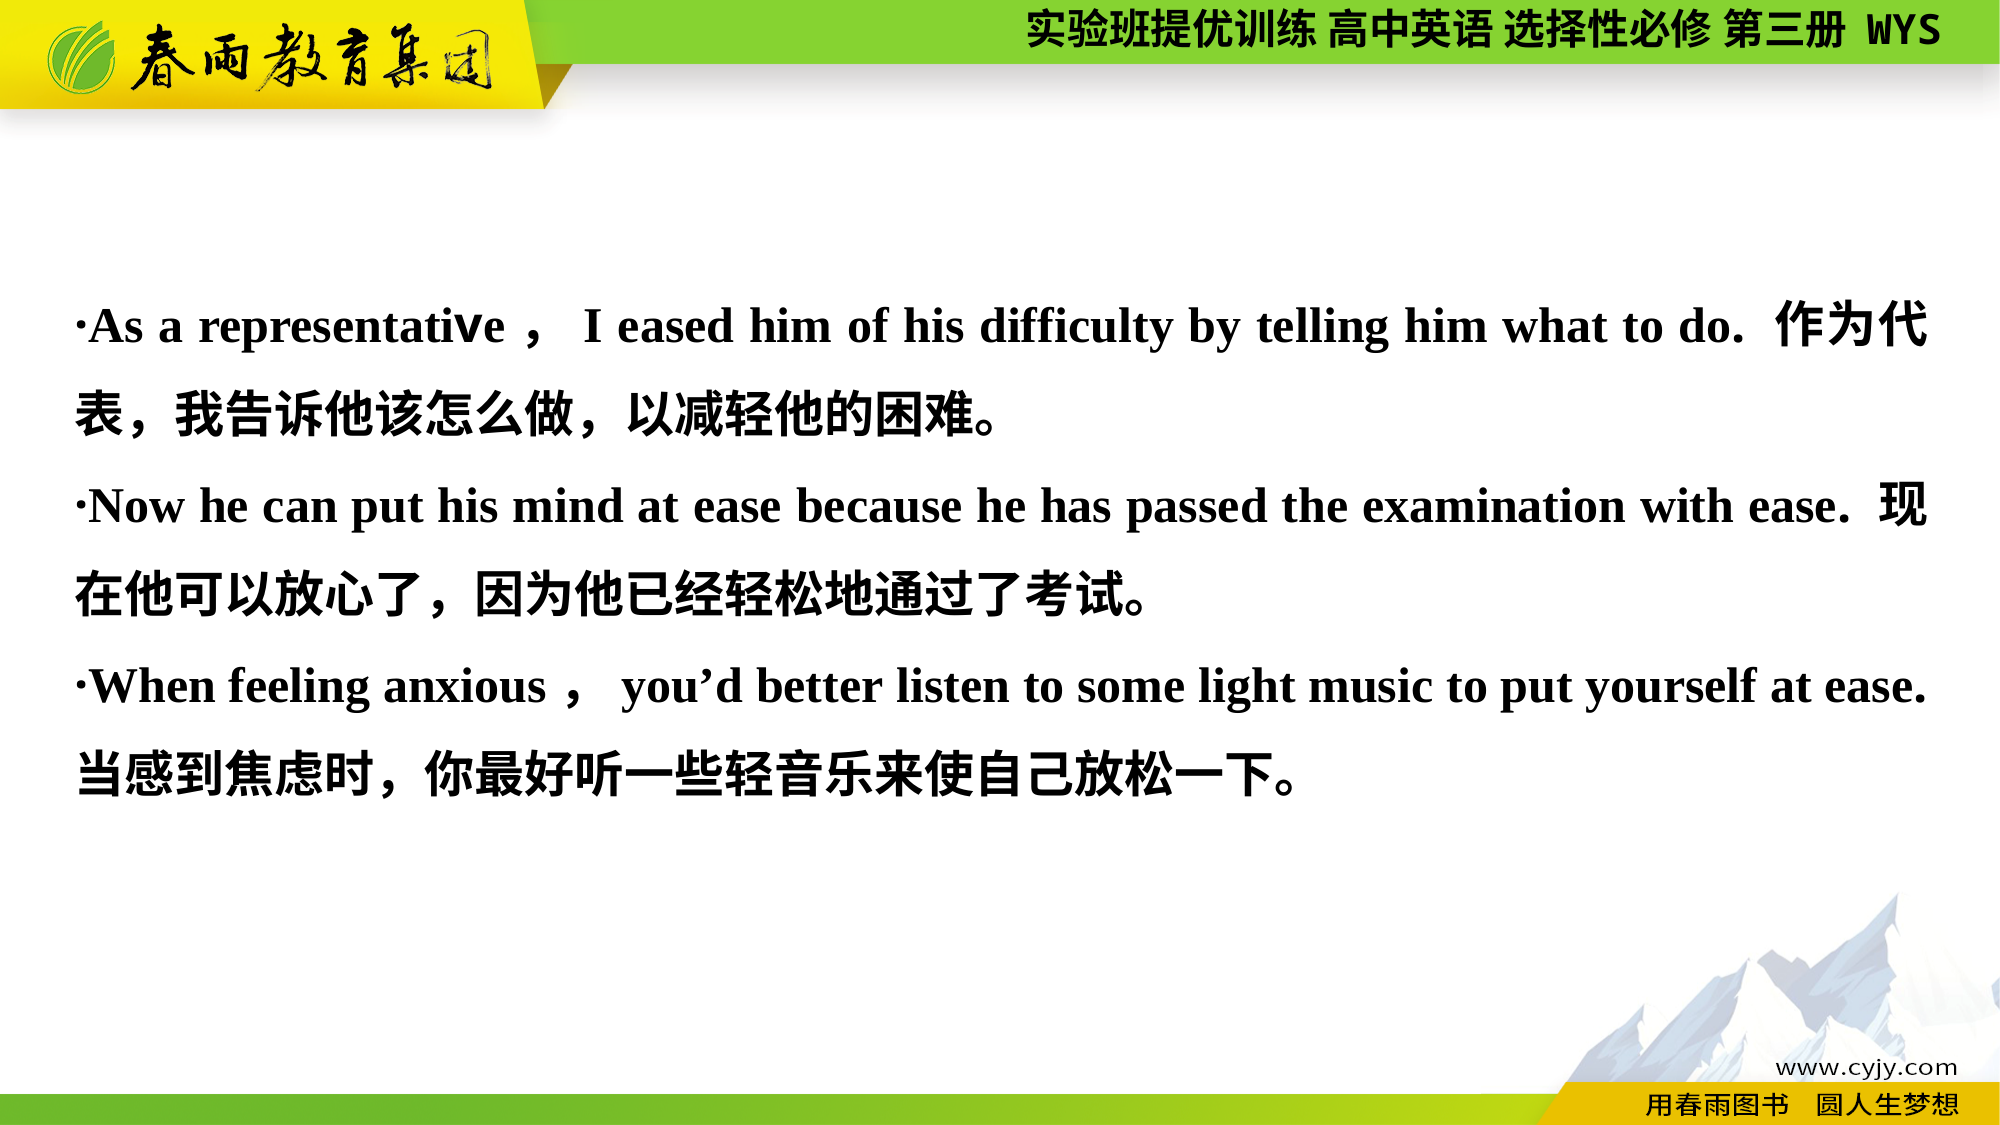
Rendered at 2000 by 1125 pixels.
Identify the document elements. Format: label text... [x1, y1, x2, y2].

picture [0, 0, 2000, 1125]
list ·As a representative，I eased him of his difficulty by telling him what to do. 作为代表，我告诉他该怎么做，以减轻他的困难。 ·Now he can put his mind at ease because he has passed the examination with ease. 现在他可以放心了，因为他已经轻松地通过了考试。 ·When feeling anxious，you’d better listen to some light music to put yourself at ease.当感到焦虑时，你最好听一些轻音乐来使自己放松一下。 [59, 255, 1944, 805]
